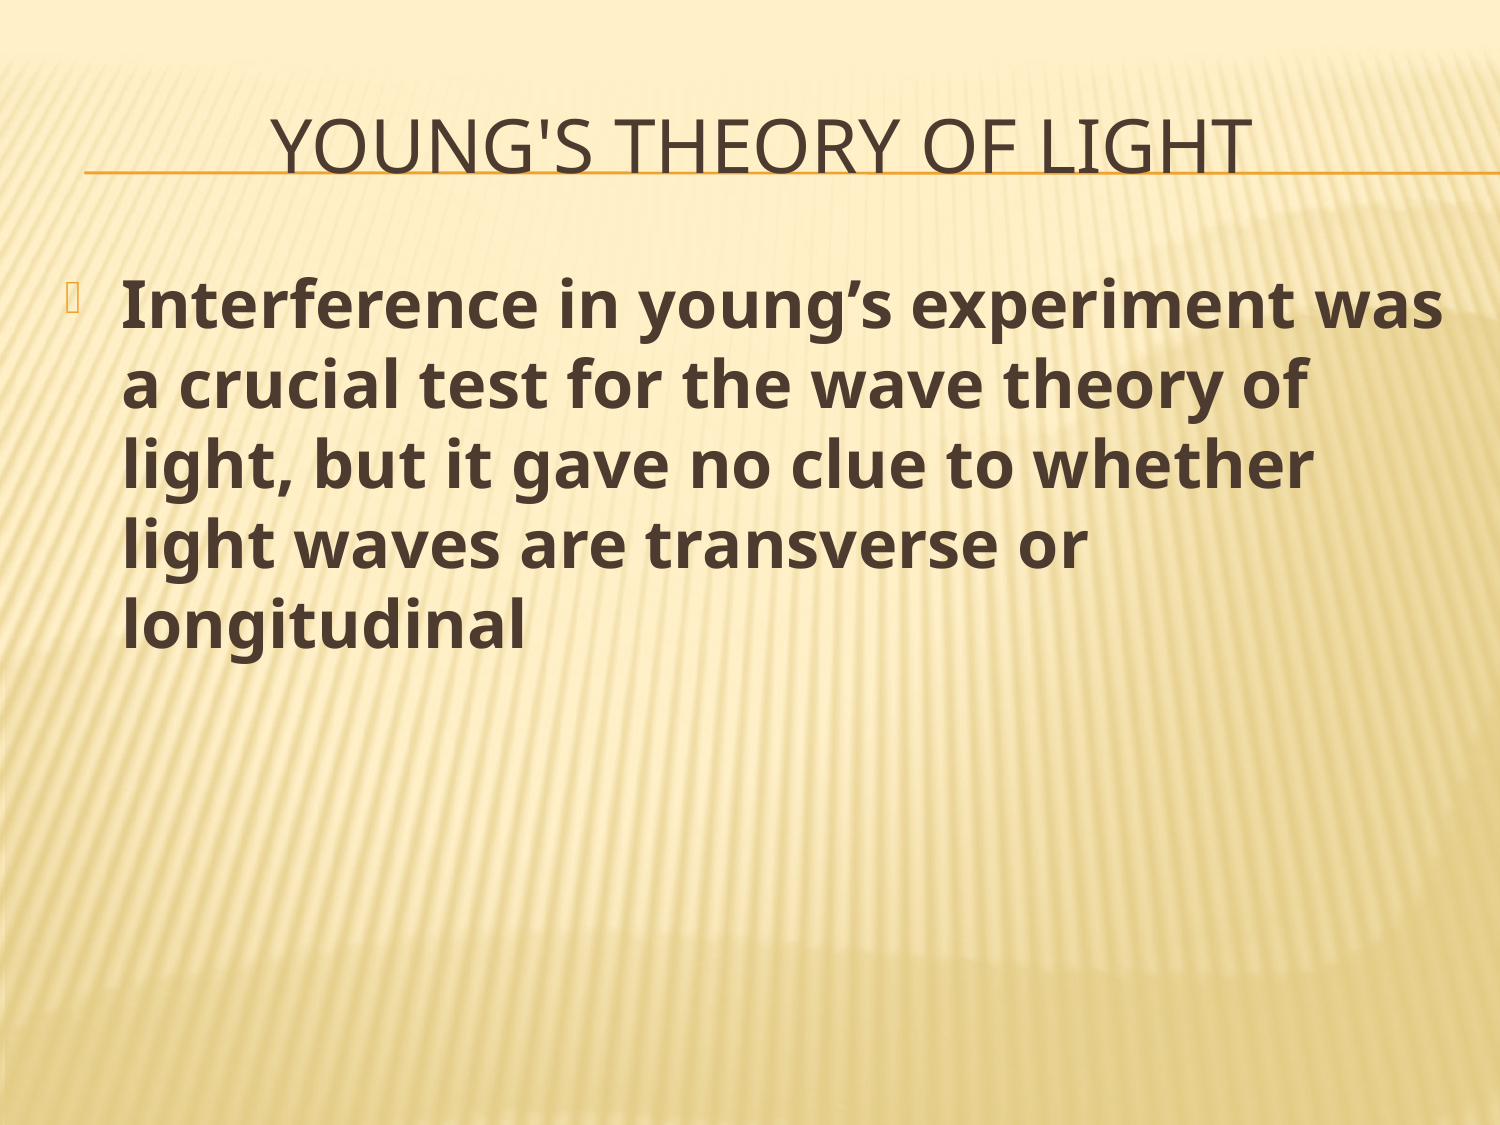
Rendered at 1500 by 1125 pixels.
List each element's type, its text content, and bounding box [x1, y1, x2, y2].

list Interference in young’s experiment was a crucial test for the wave theory of light, but it gave no clue to whether light waves are transverse or longitudinal [50, 254, 1475, 998]
title young's theory of light [50, 75, 1475, 213]
